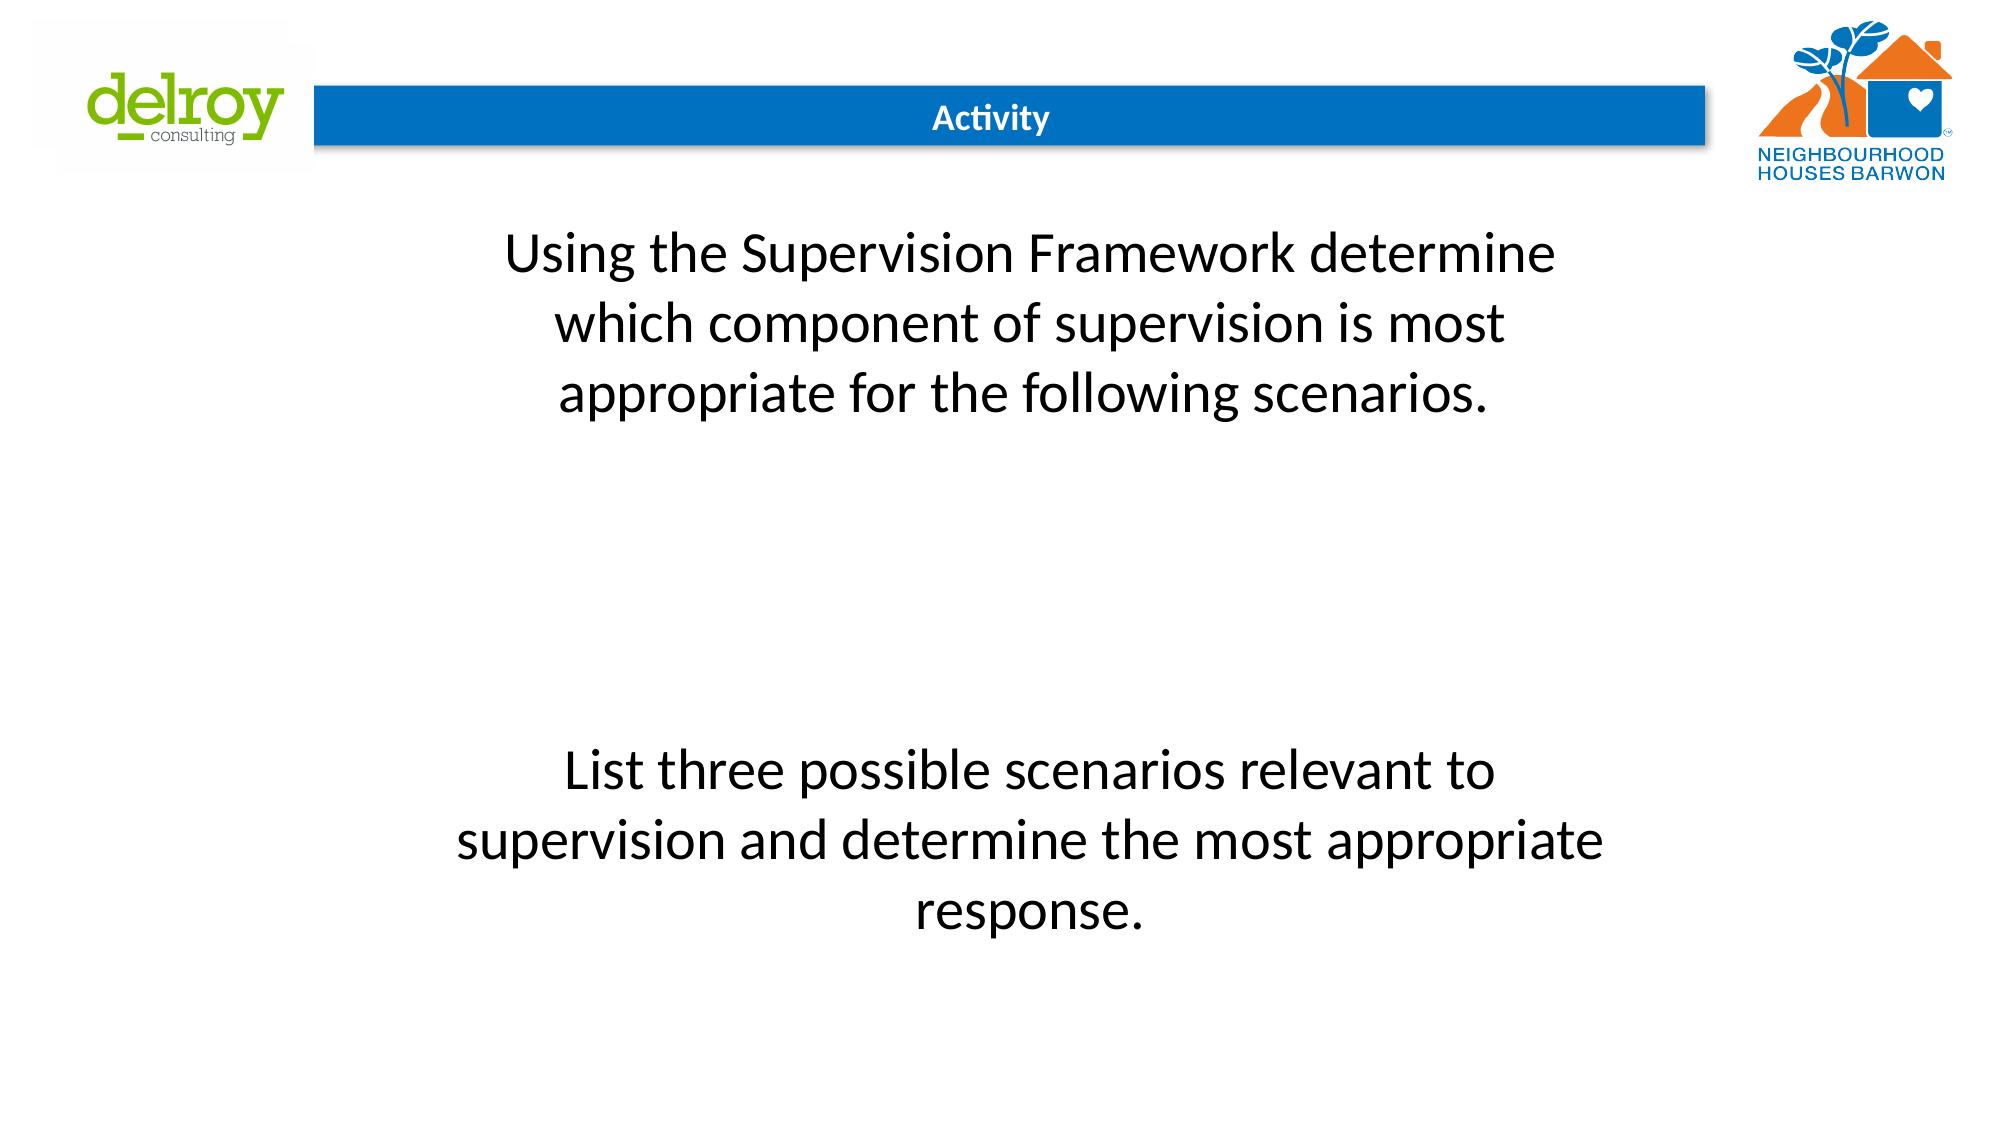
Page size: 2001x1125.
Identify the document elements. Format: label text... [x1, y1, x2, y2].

picture [32, 19, 314, 173]
text_box Activity [314, 85, 1705, 146]
text_box Using the Supervision Framework determine which component of supervision is most appropriate for the following scenarios. [431, 207, 1630, 432]
text_box List three possible scenarios relevant to supervision and determine the most appropriate response. [431, 723, 1630, 949]
picture [1757, 19, 1954, 184]
